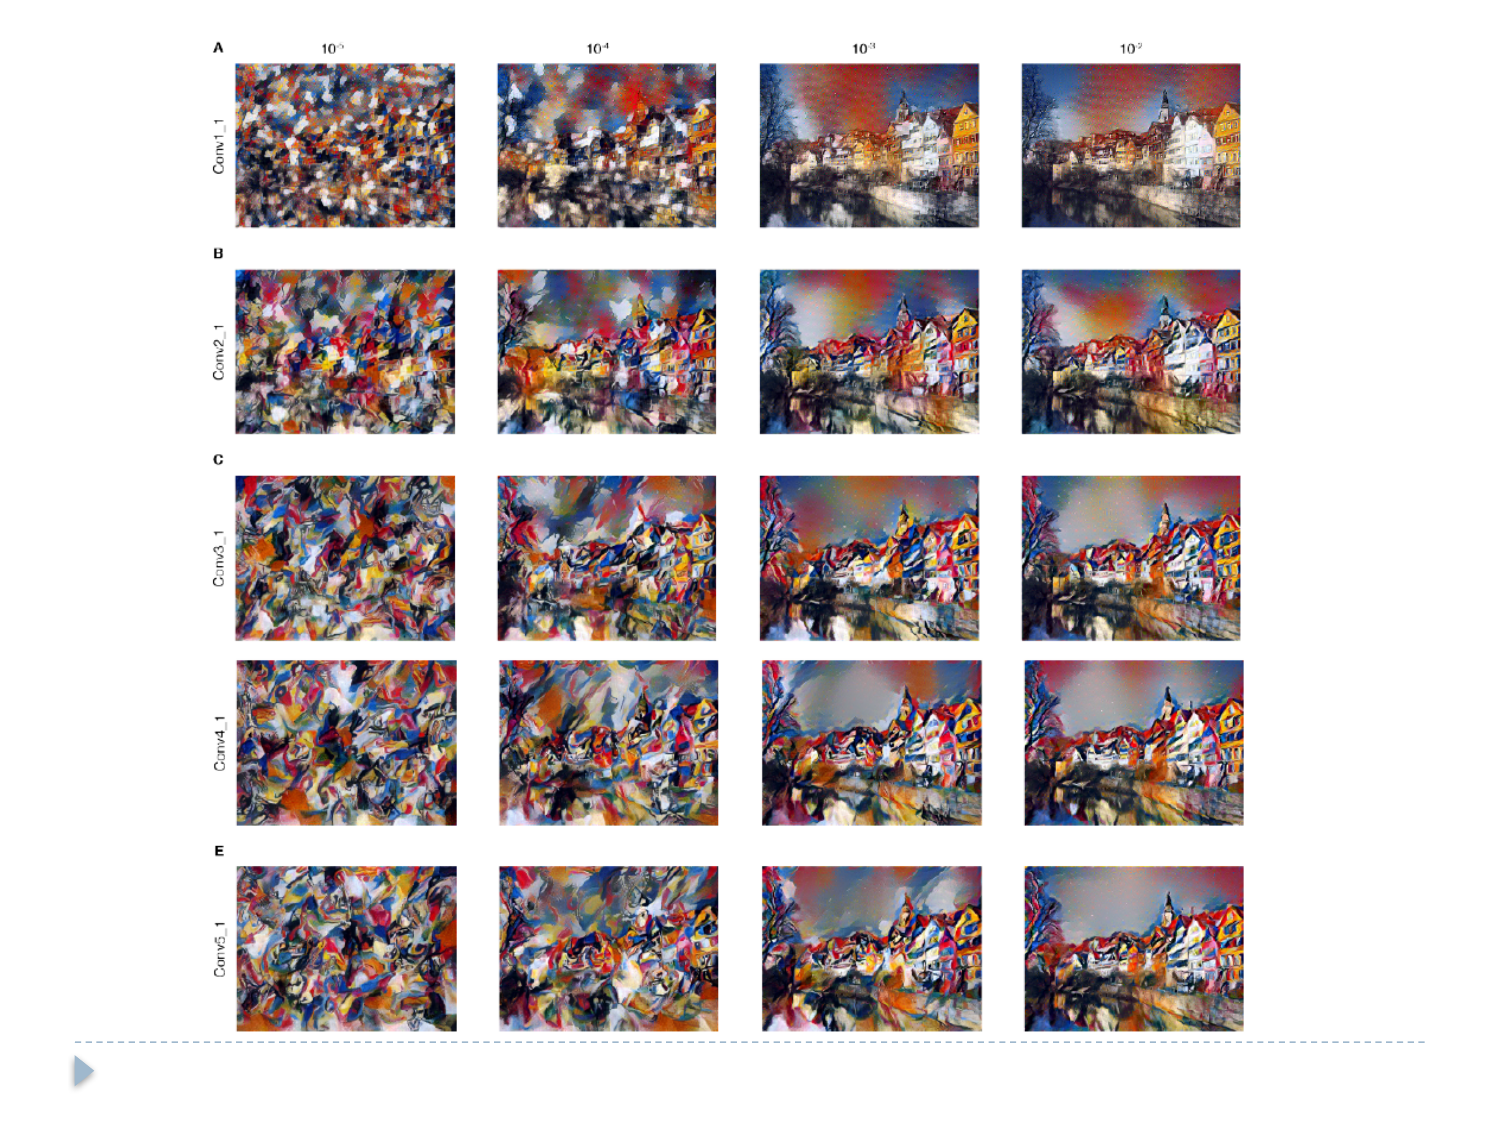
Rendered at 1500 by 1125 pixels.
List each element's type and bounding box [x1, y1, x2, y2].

picture [206, 656, 1259, 1036]
picture [206, 30, 1251, 646]
